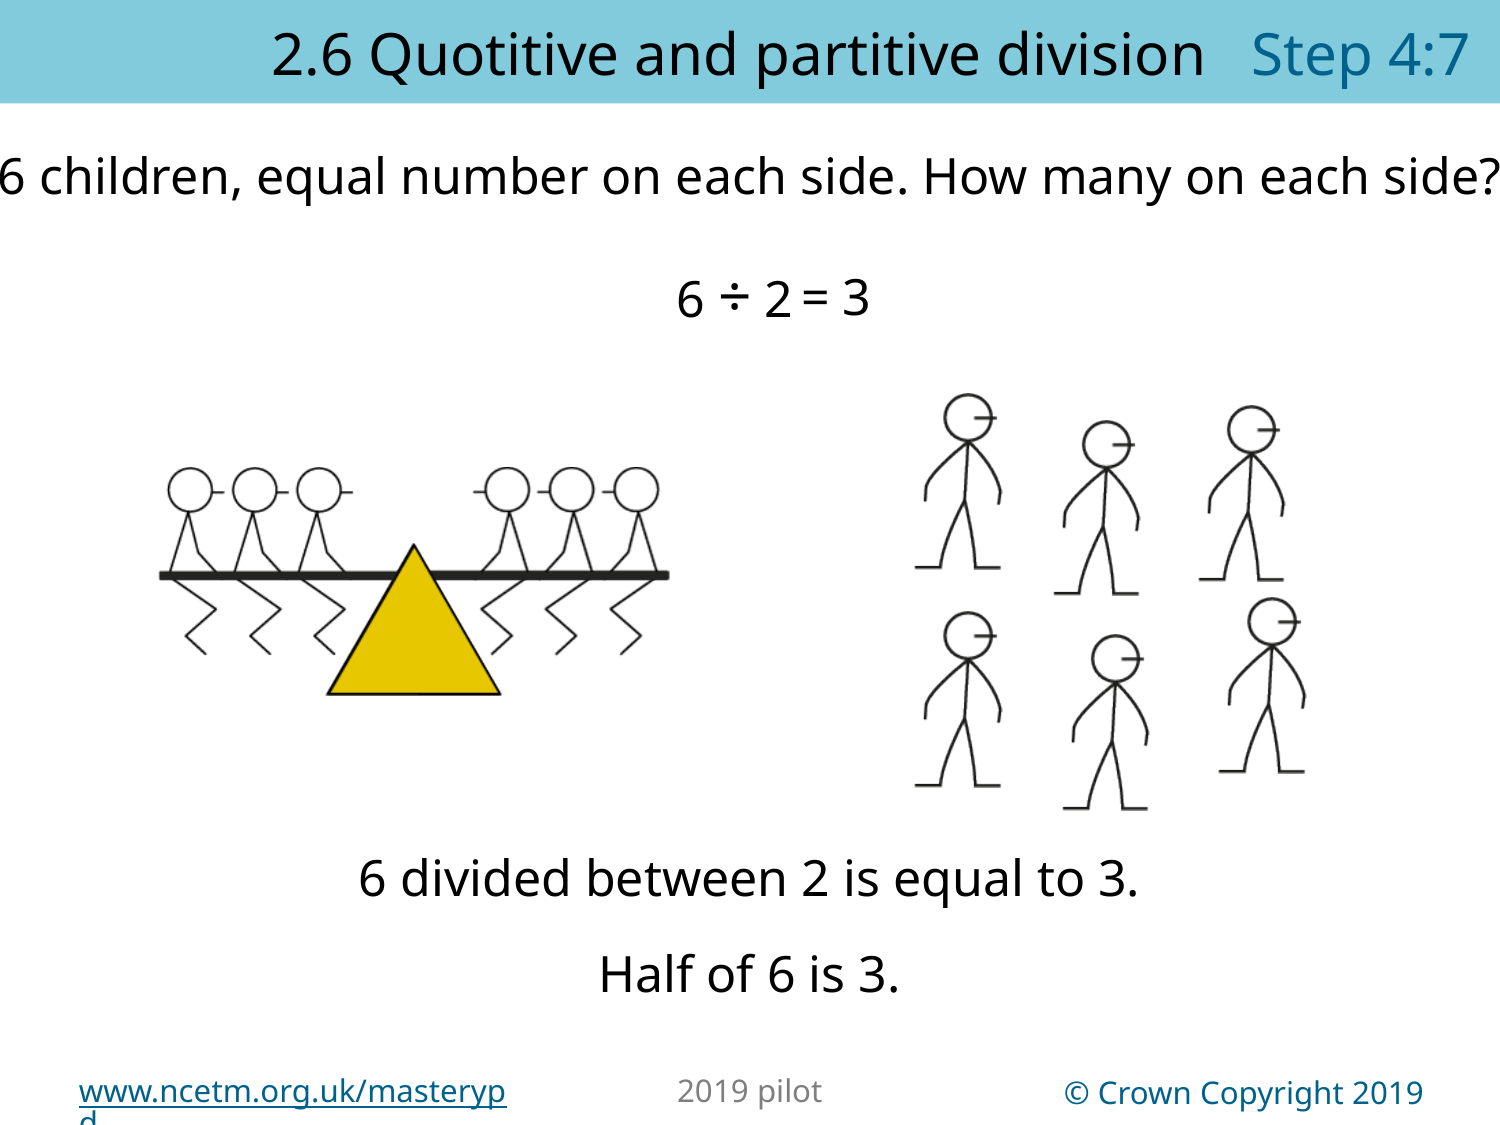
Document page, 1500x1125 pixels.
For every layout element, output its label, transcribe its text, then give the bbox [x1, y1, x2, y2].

picture [1053, 419, 1141, 597]
picture [914, 392, 1003, 570]
text_box 6 divided between 2 is equal to 3. [344, 839, 1156, 914]
picture [914, 611, 1003, 788]
picture [1062, 634, 1151, 811]
text_box Half of 6 is 3. [583, 935, 916, 1011]
text_box = 3 [786, 258, 899, 334]
text_box 6 children, equal number on each side. How many on each side? [0, 136, 1500, 212]
list 2.6 Quotitive and partitive division Step 4:7 [0, 0, 1500, 104]
picture [149, 343, 774, 793]
picture [1198, 405, 1286, 582]
text_box 6 ÷ 2 [661, 252, 808, 337]
picture [1218, 597, 1307, 774]
